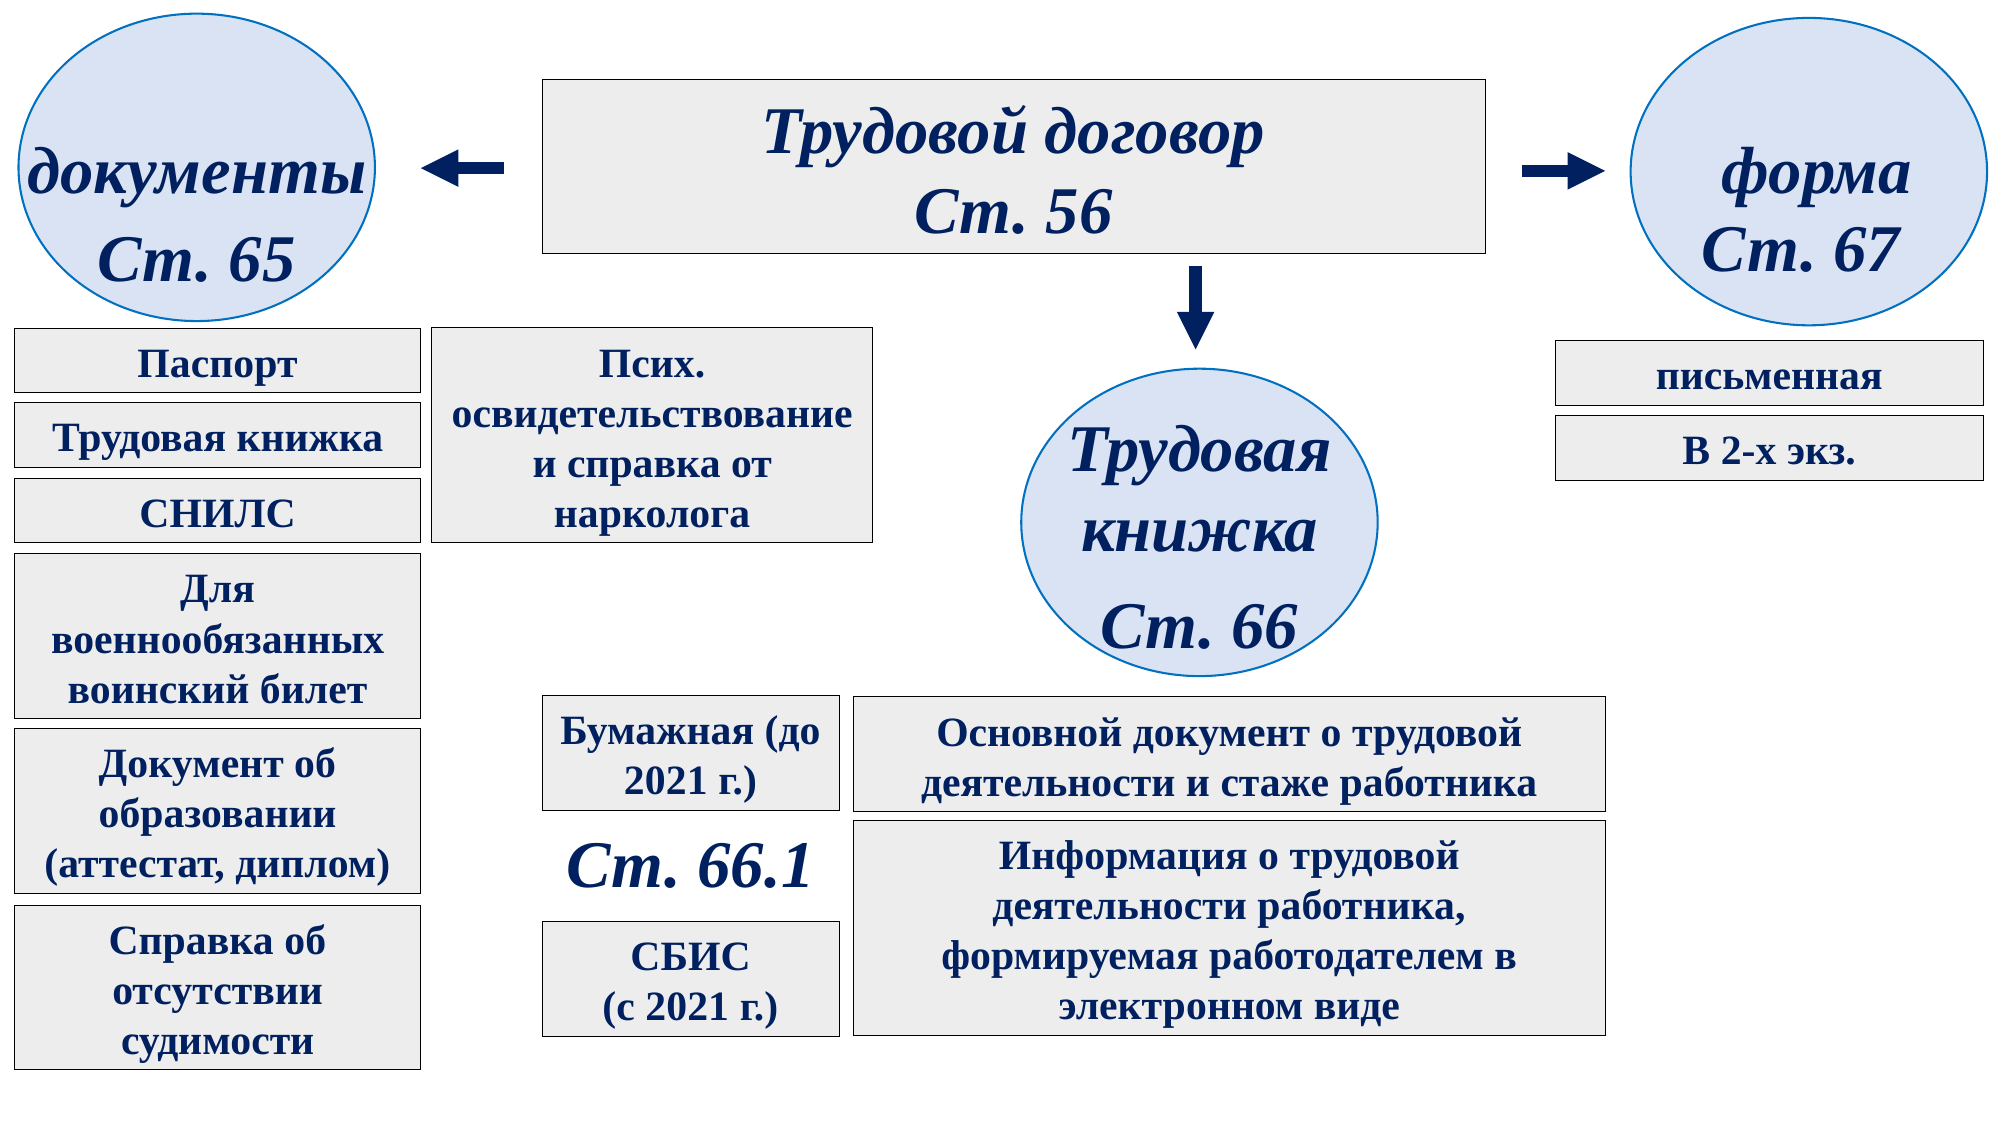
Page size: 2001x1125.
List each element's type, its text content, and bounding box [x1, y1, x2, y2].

text_box Псих. освидетельствование и справка от нарколога [431, 327, 873, 543]
text_box документы [0, 119, 395, 215]
text_box [110, 303, 283, 323]
text_box форма [1634, 119, 1999, 215]
text_box Трудовая книжка [1002, 397, 1397, 573]
text_box [1640, 16, 1978, 119]
text_box Ст. 66.1 [508, 813, 873, 908]
text_box [26, 12, 367, 119]
text_box [1696, 292, 1922, 327]
text_box Трудовая книжка [14, 402, 421, 468]
text_box Справка об отсутствии судимости [14, 905, 421, 1070]
text_box Для военнообязанных воинский билет [14, 553, 421, 719]
text_box Ст. 65 [14, 207, 379, 303]
text_box СНИЛС [14, 478, 421, 543]
text_box письменная [1555, 340, 1984, 406]
text_box Трудовой договор Ст. 56 [542, 79, 1486, 254]
text_box Ст. 66 [1017, 574, 1382, 669]
text_box СБИС (с 2021 г.) [542, 921, 840, 1037]
text_box Паспорт [14, 328, 421, 393]
text_box Бумажная (до 2021 г.) [542, 695, 840, 811]
text_box В 2-х экз. [1555, 415, 1984, 481]
text_box Информация о трудовой деятельности работника, формируемая работодателем в электронном виде [853, 820, 1606, 1036]
text_box [1629, 137, 1634, 197]
text_box [1142, 669, 1257, 678]
text_box [1094, 367, 1305, 397]
text_box Основной документ о трудовой деятельности и стаже работника [853, 696, 1606, 812]
text_box Документ об образовании (аттестат, диплом) [14, 728, 421, 894]
text_box Ст. 67 [1619, 197, 1984, 292]
